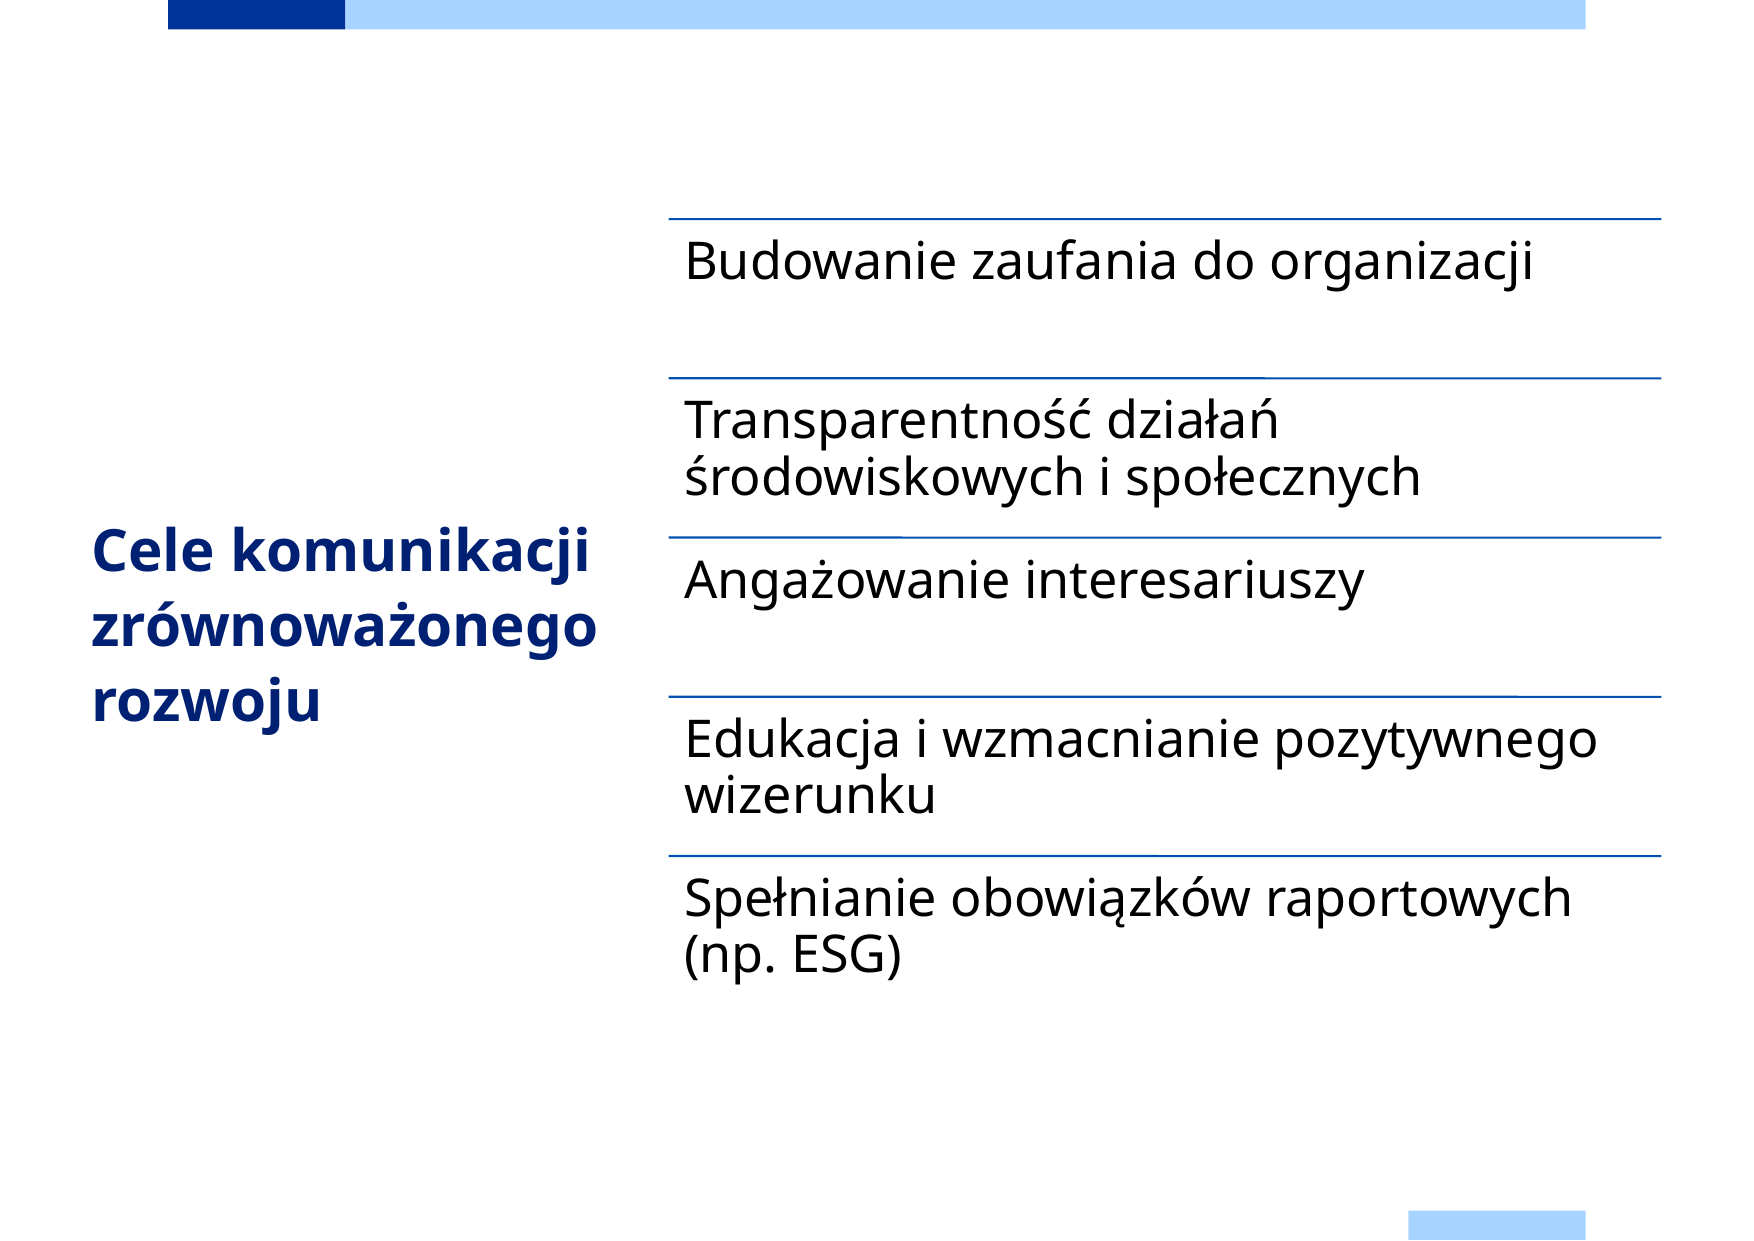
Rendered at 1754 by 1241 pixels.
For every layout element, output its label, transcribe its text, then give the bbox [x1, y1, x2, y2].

title Cele komunikacji zrównoważonego rozwoju [91, 218, 606, 1023]
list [668, 218, 1662, 1016]
